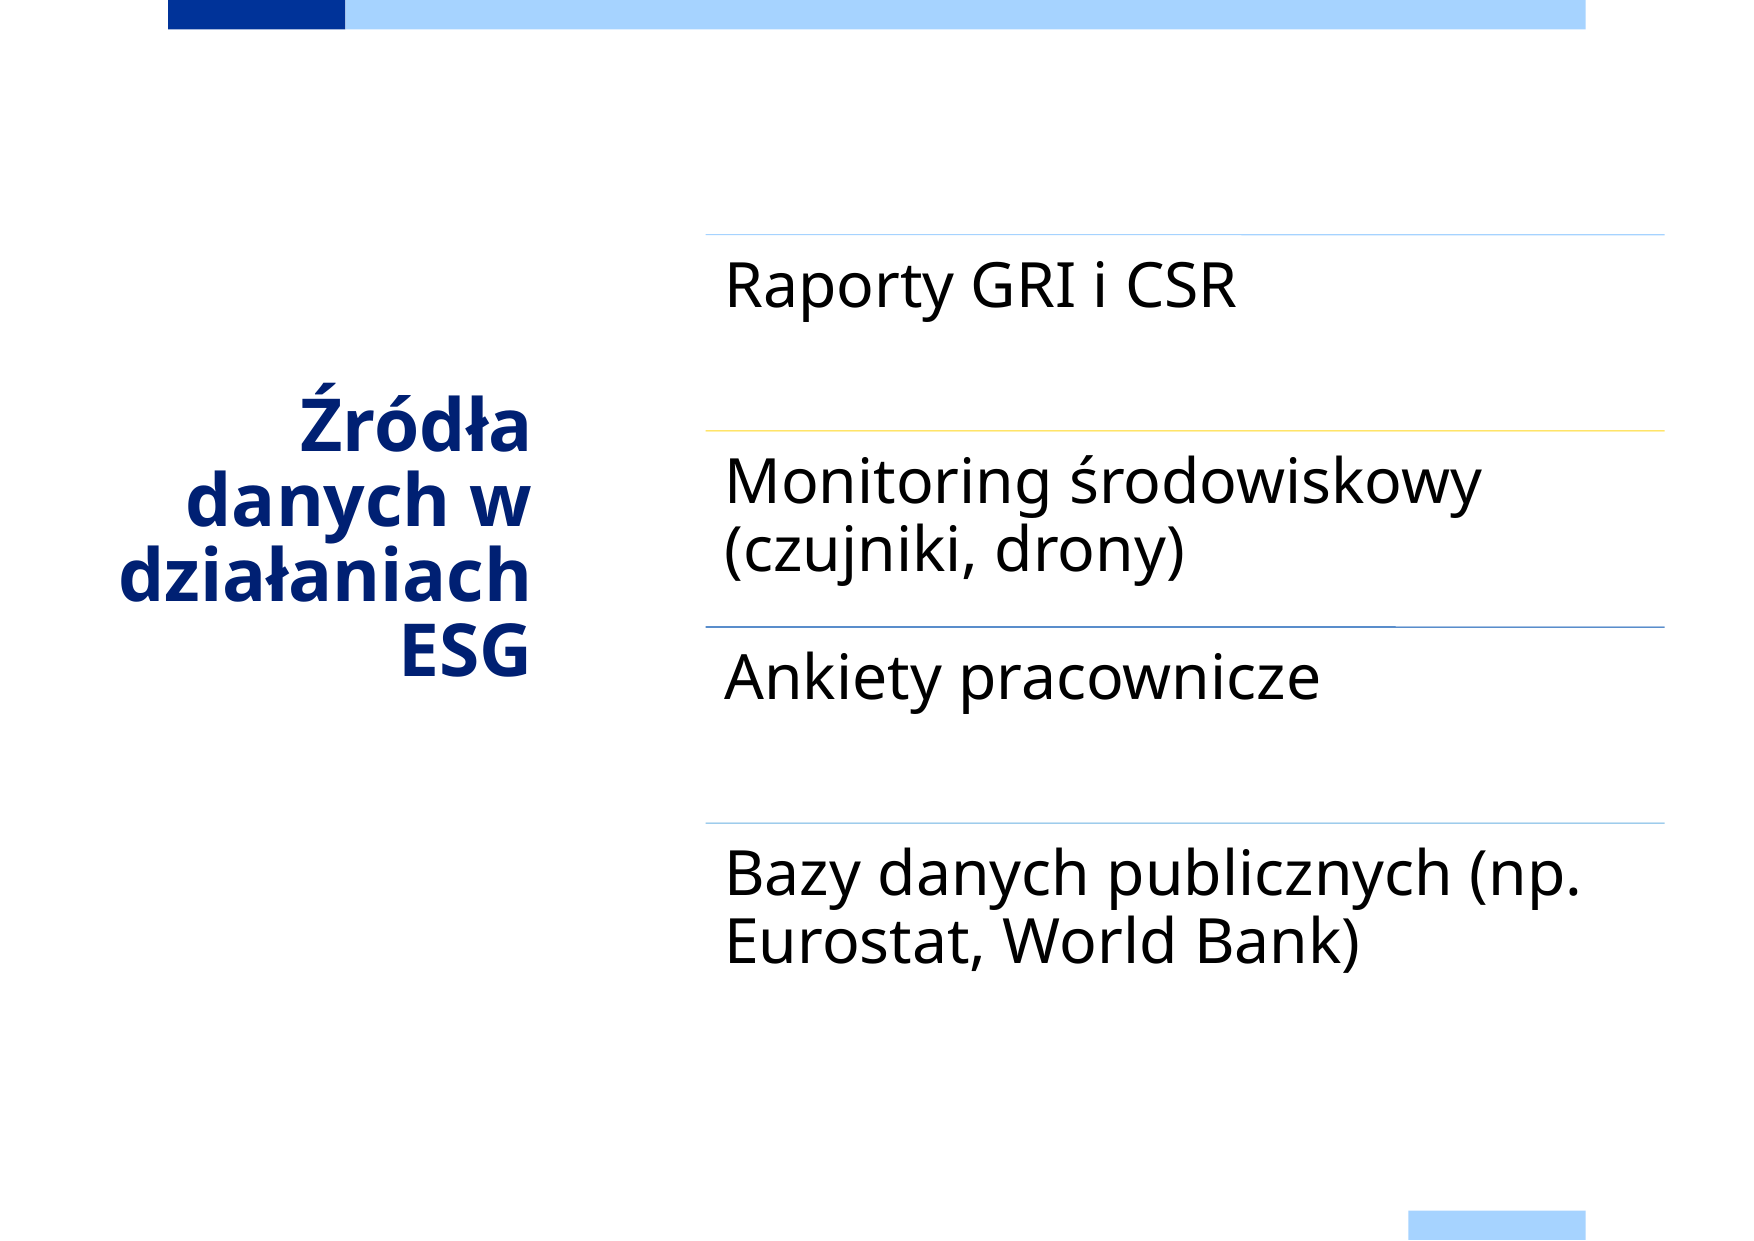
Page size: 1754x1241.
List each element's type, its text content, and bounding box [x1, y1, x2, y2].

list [705, 234, 1665, 1020]
title Źródła danych w działaniach ESG [84, 368, 533, 714]
